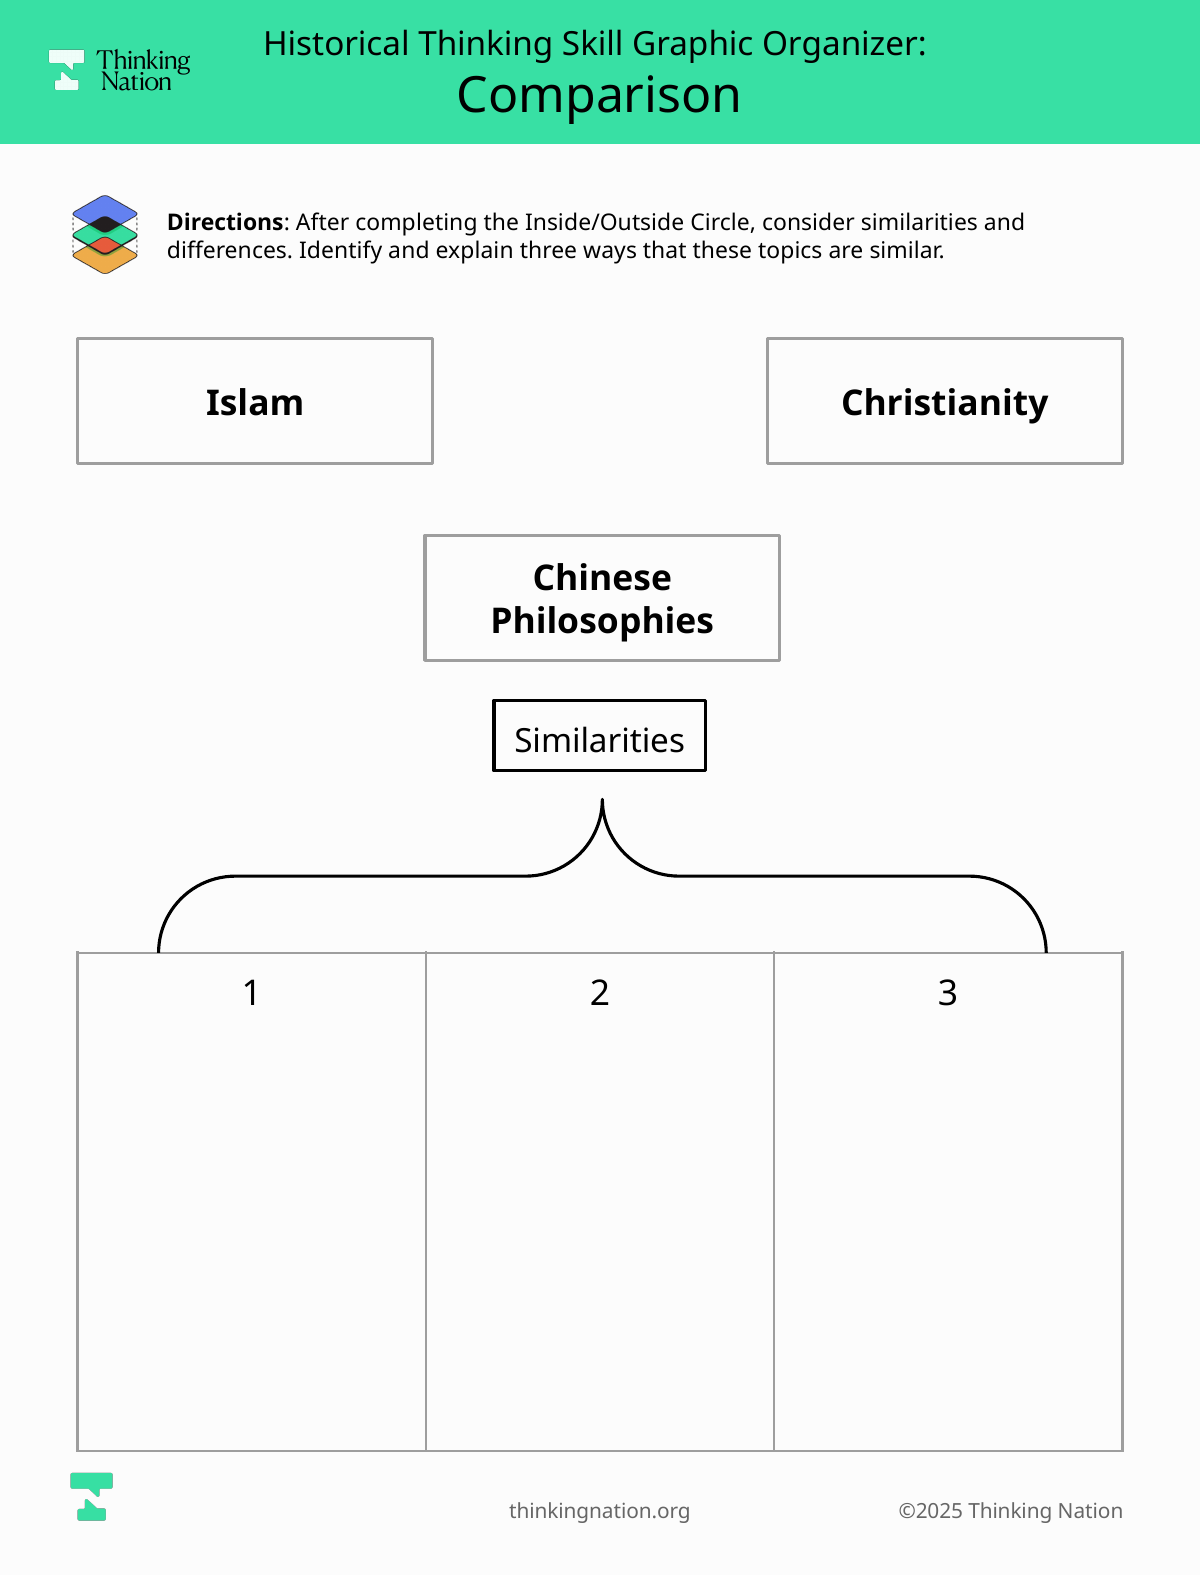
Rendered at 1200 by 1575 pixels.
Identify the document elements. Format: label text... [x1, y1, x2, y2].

picture [58, 1463, 125, 1530]
picture [33, 35, 195, 104]
text_box Christianity [767, 338, 1123, 464]
text_box Historical Thinking Skill Graphic Organizer: Comparison [0, 0, 1200, 144]
text_box ©2025 Thinking Nation [854, 1483, 1139, 1532]
text_box Islam [77, 338, 433, 464]
picture [52, 182, 158, 287]
table_header 1 [79, 954, 425, 1450]
table_header 2 [427, 954, 773, 1450]
text_box thinkingnation.org [457, 1483, 742, 1532]
text_box Directions: After completing the Inside/Outside Circle, consider similarities and differences. Identify and explain three ways that these topics are similar. [159, 182, 1090, 289]
table_header 3 [775, 954, 1121, 1450]
text_box Similarities [493, 700, 706, 771]
text_box Chinese Philosophies [424, 535, 780, 661]
text_box [158, 799, 1047, 953]
